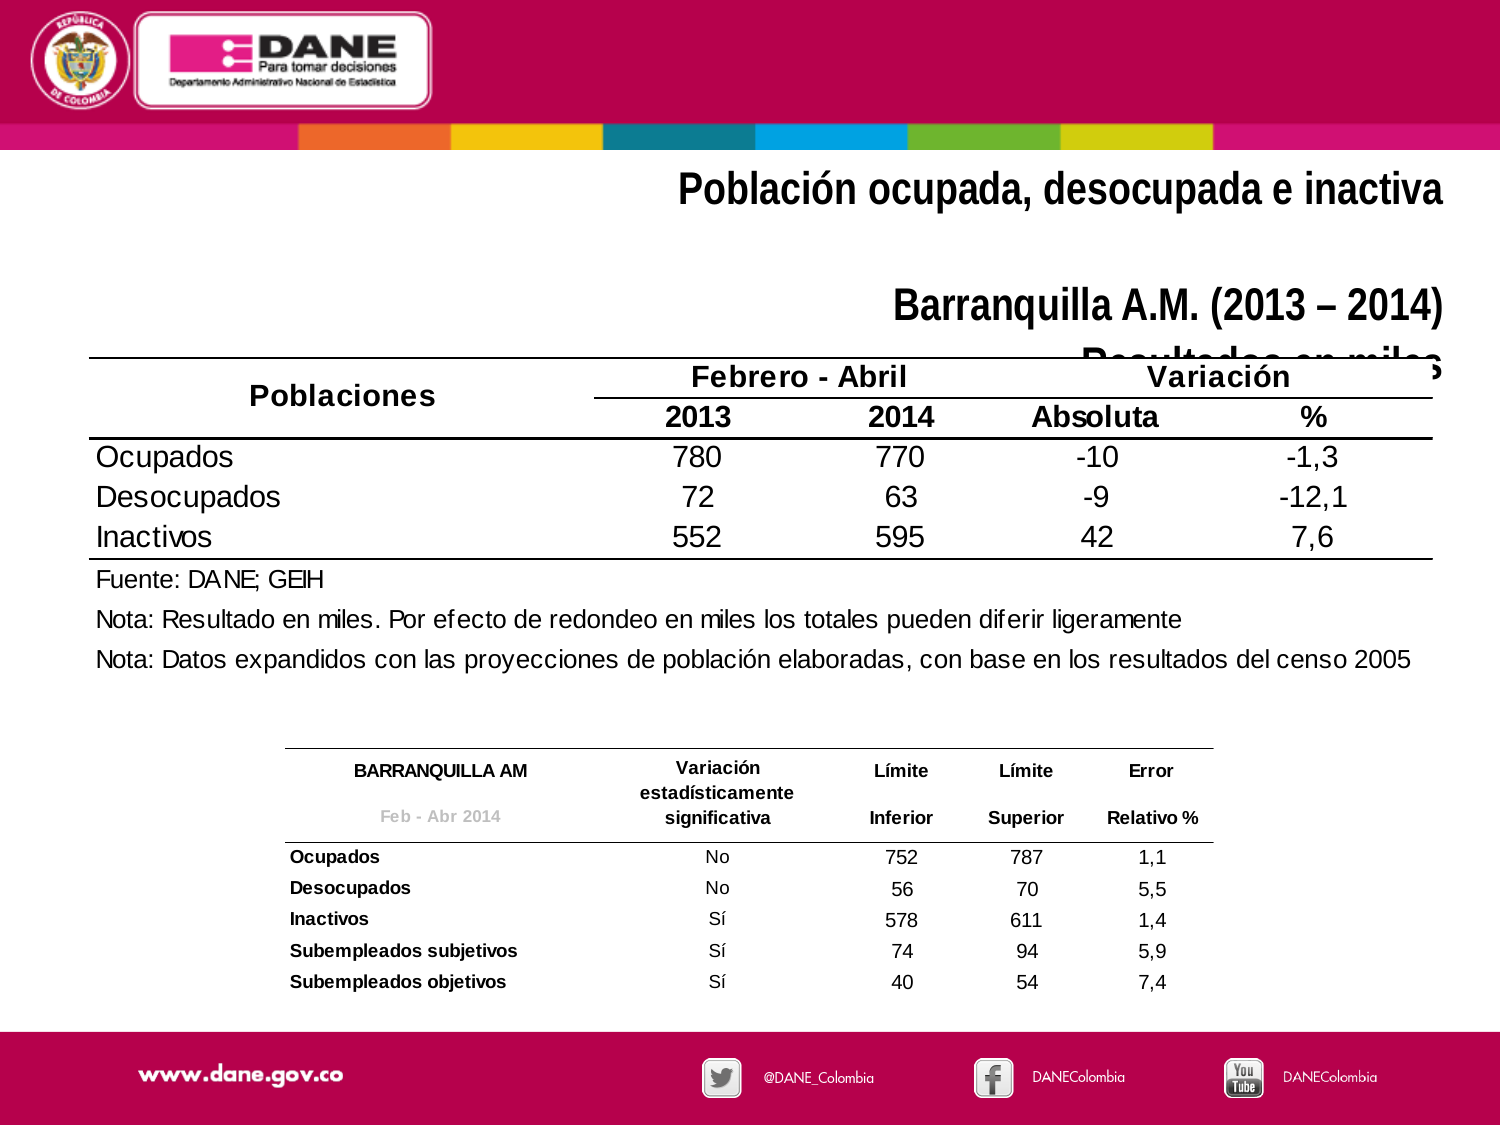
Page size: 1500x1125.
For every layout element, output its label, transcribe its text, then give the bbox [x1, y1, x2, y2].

picture [702, 1058, 874, 1098]
picture [88, 356, 1436, 681]
text_box Población ocupada, desocupada e inactiva Barranquilla A.M. (2013 – 2014) Resultados en miles [655, 147, 1459, 315]
picture [1224, 1058, 1377, 1098]
picture [124, 1054, 361, 1100]
picture [974, 1058, 1125, 1098]
picture [0, 0, 1500, 150]
picture [284, 747, 1216, 1000]
